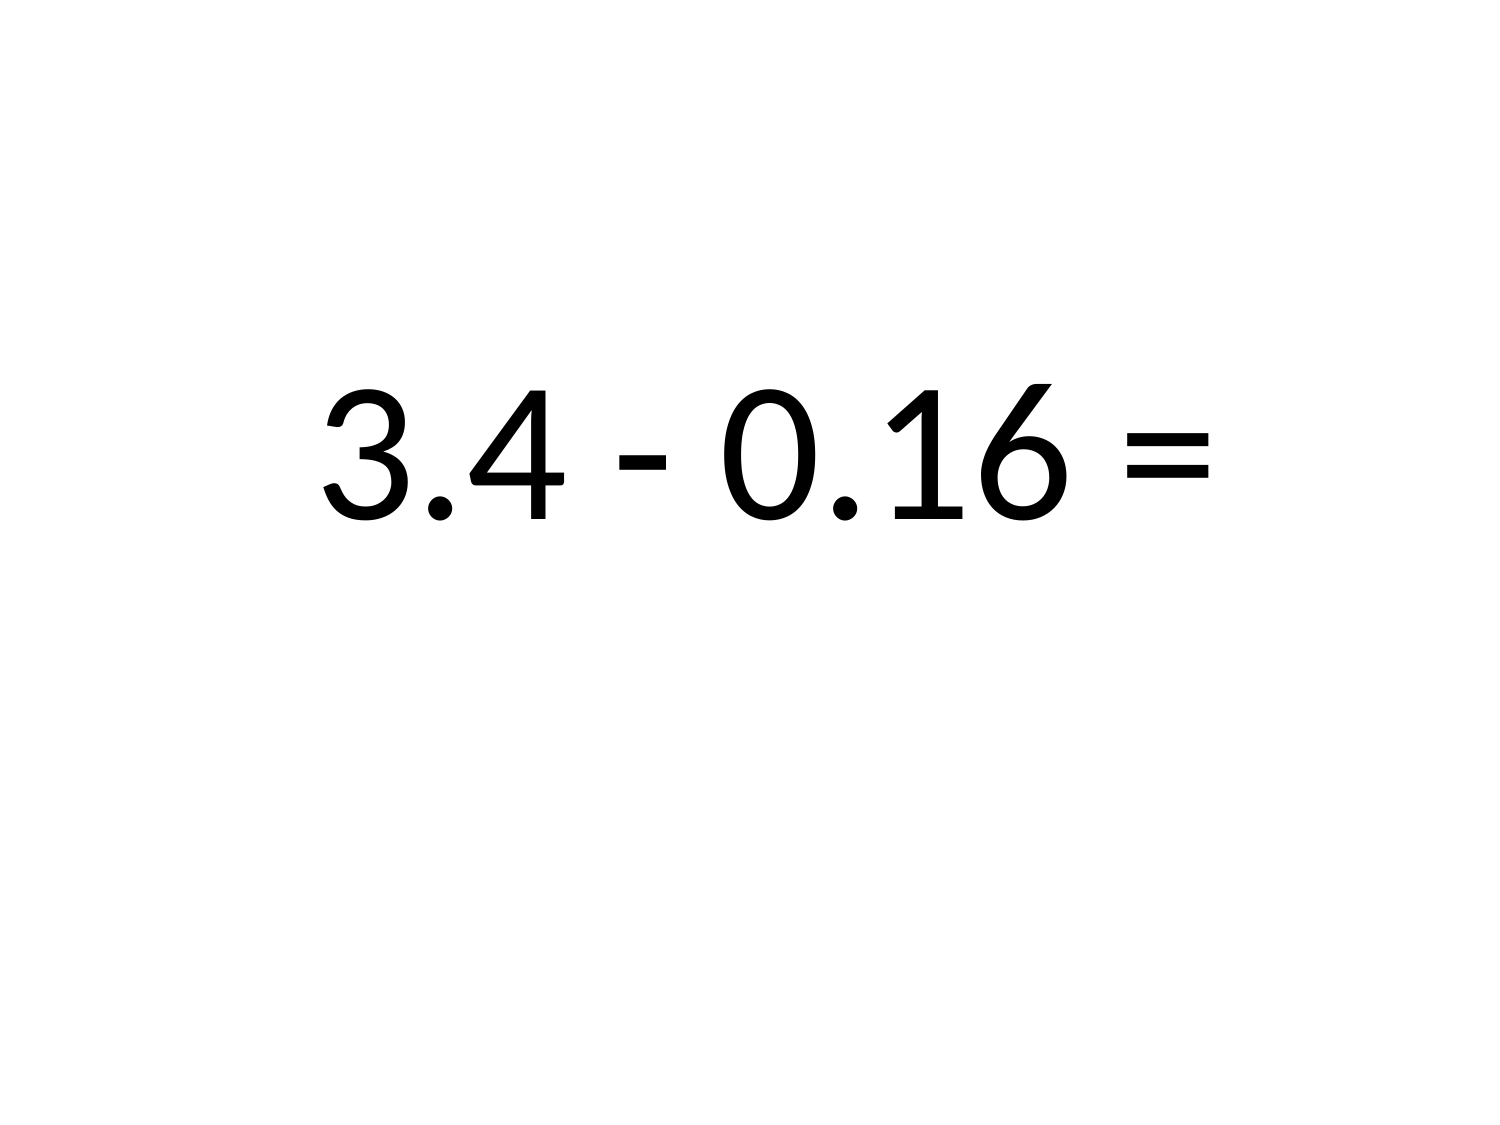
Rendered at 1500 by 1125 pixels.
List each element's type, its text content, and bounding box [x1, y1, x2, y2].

text_box 3.4 - 0.16 = [299, 312, 1363, 568]
